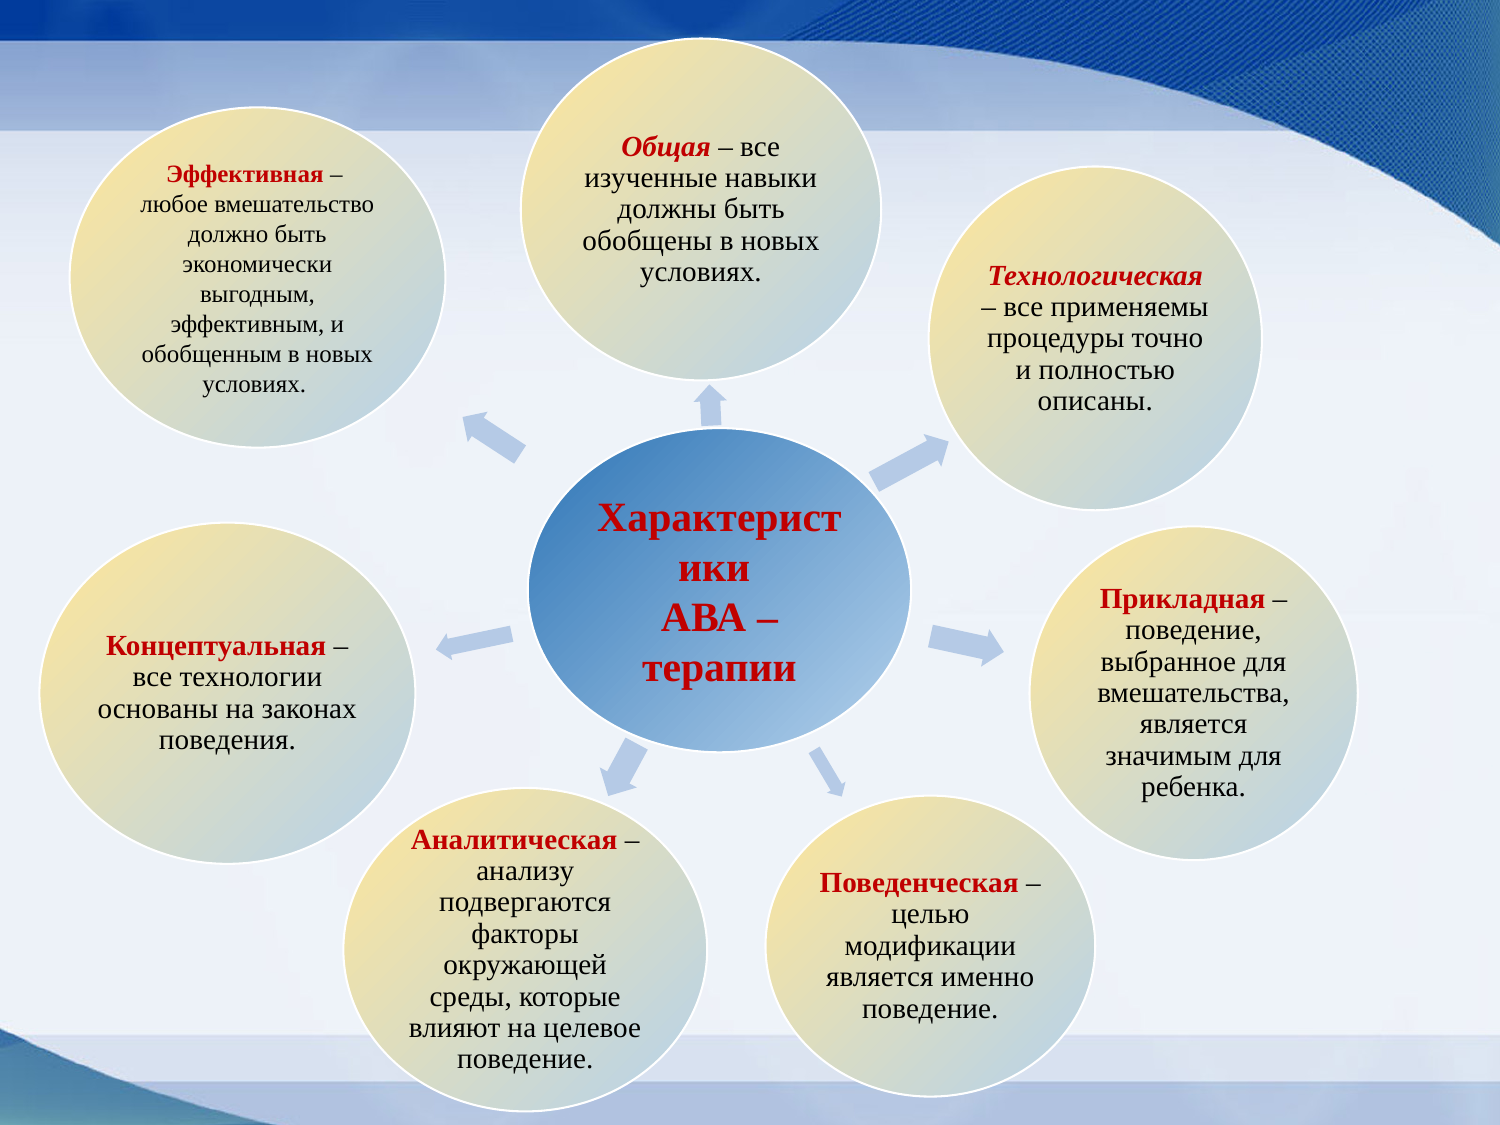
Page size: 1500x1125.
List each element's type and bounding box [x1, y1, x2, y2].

text_box [21, 12, 1453, 1125]
list [0, 0, 1500, 1125]
